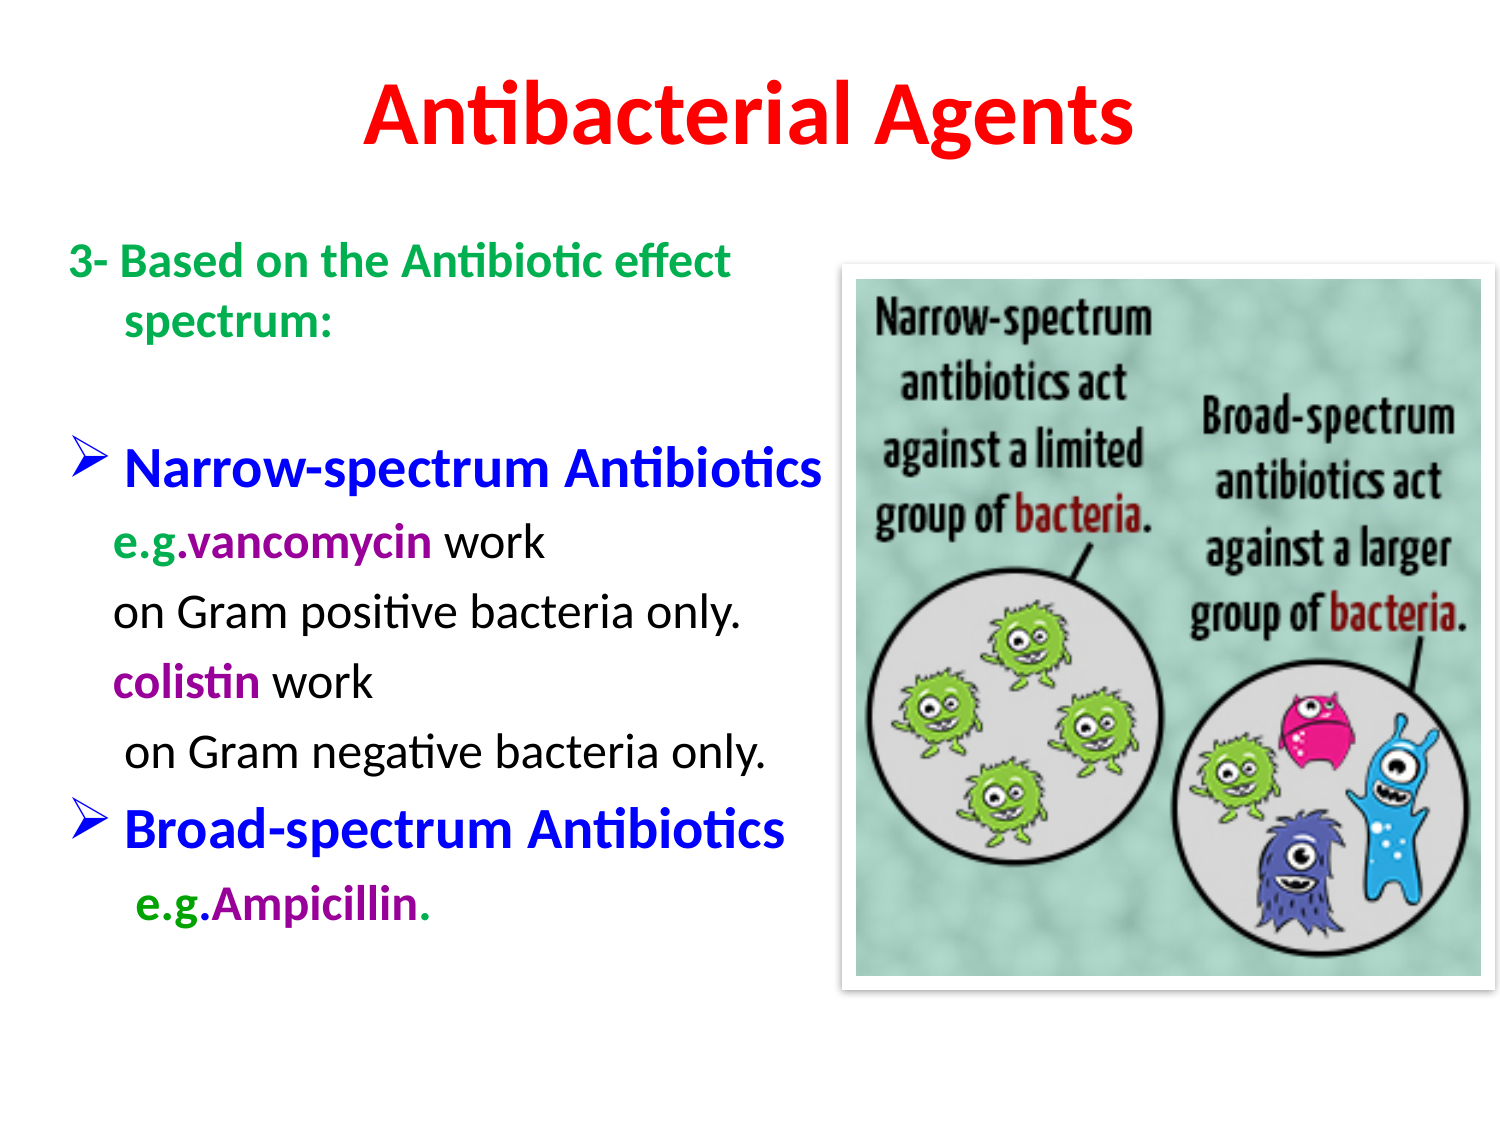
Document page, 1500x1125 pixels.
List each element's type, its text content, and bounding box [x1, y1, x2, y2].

list 3- Based on the Antibiotic effect spectrum: Narrow-spectrum Antibiotics e.g.vancomycin work on Gram positive bacteria only. colistin work on Gram negative bacteria only. Broad-spectrum Antibiotics e.g.Ampicillin. [53, 219, 845, 1071]
title Antibacterial Agents [75, 45, 1425, 185]
picture [855, 278, 1481, 977]
